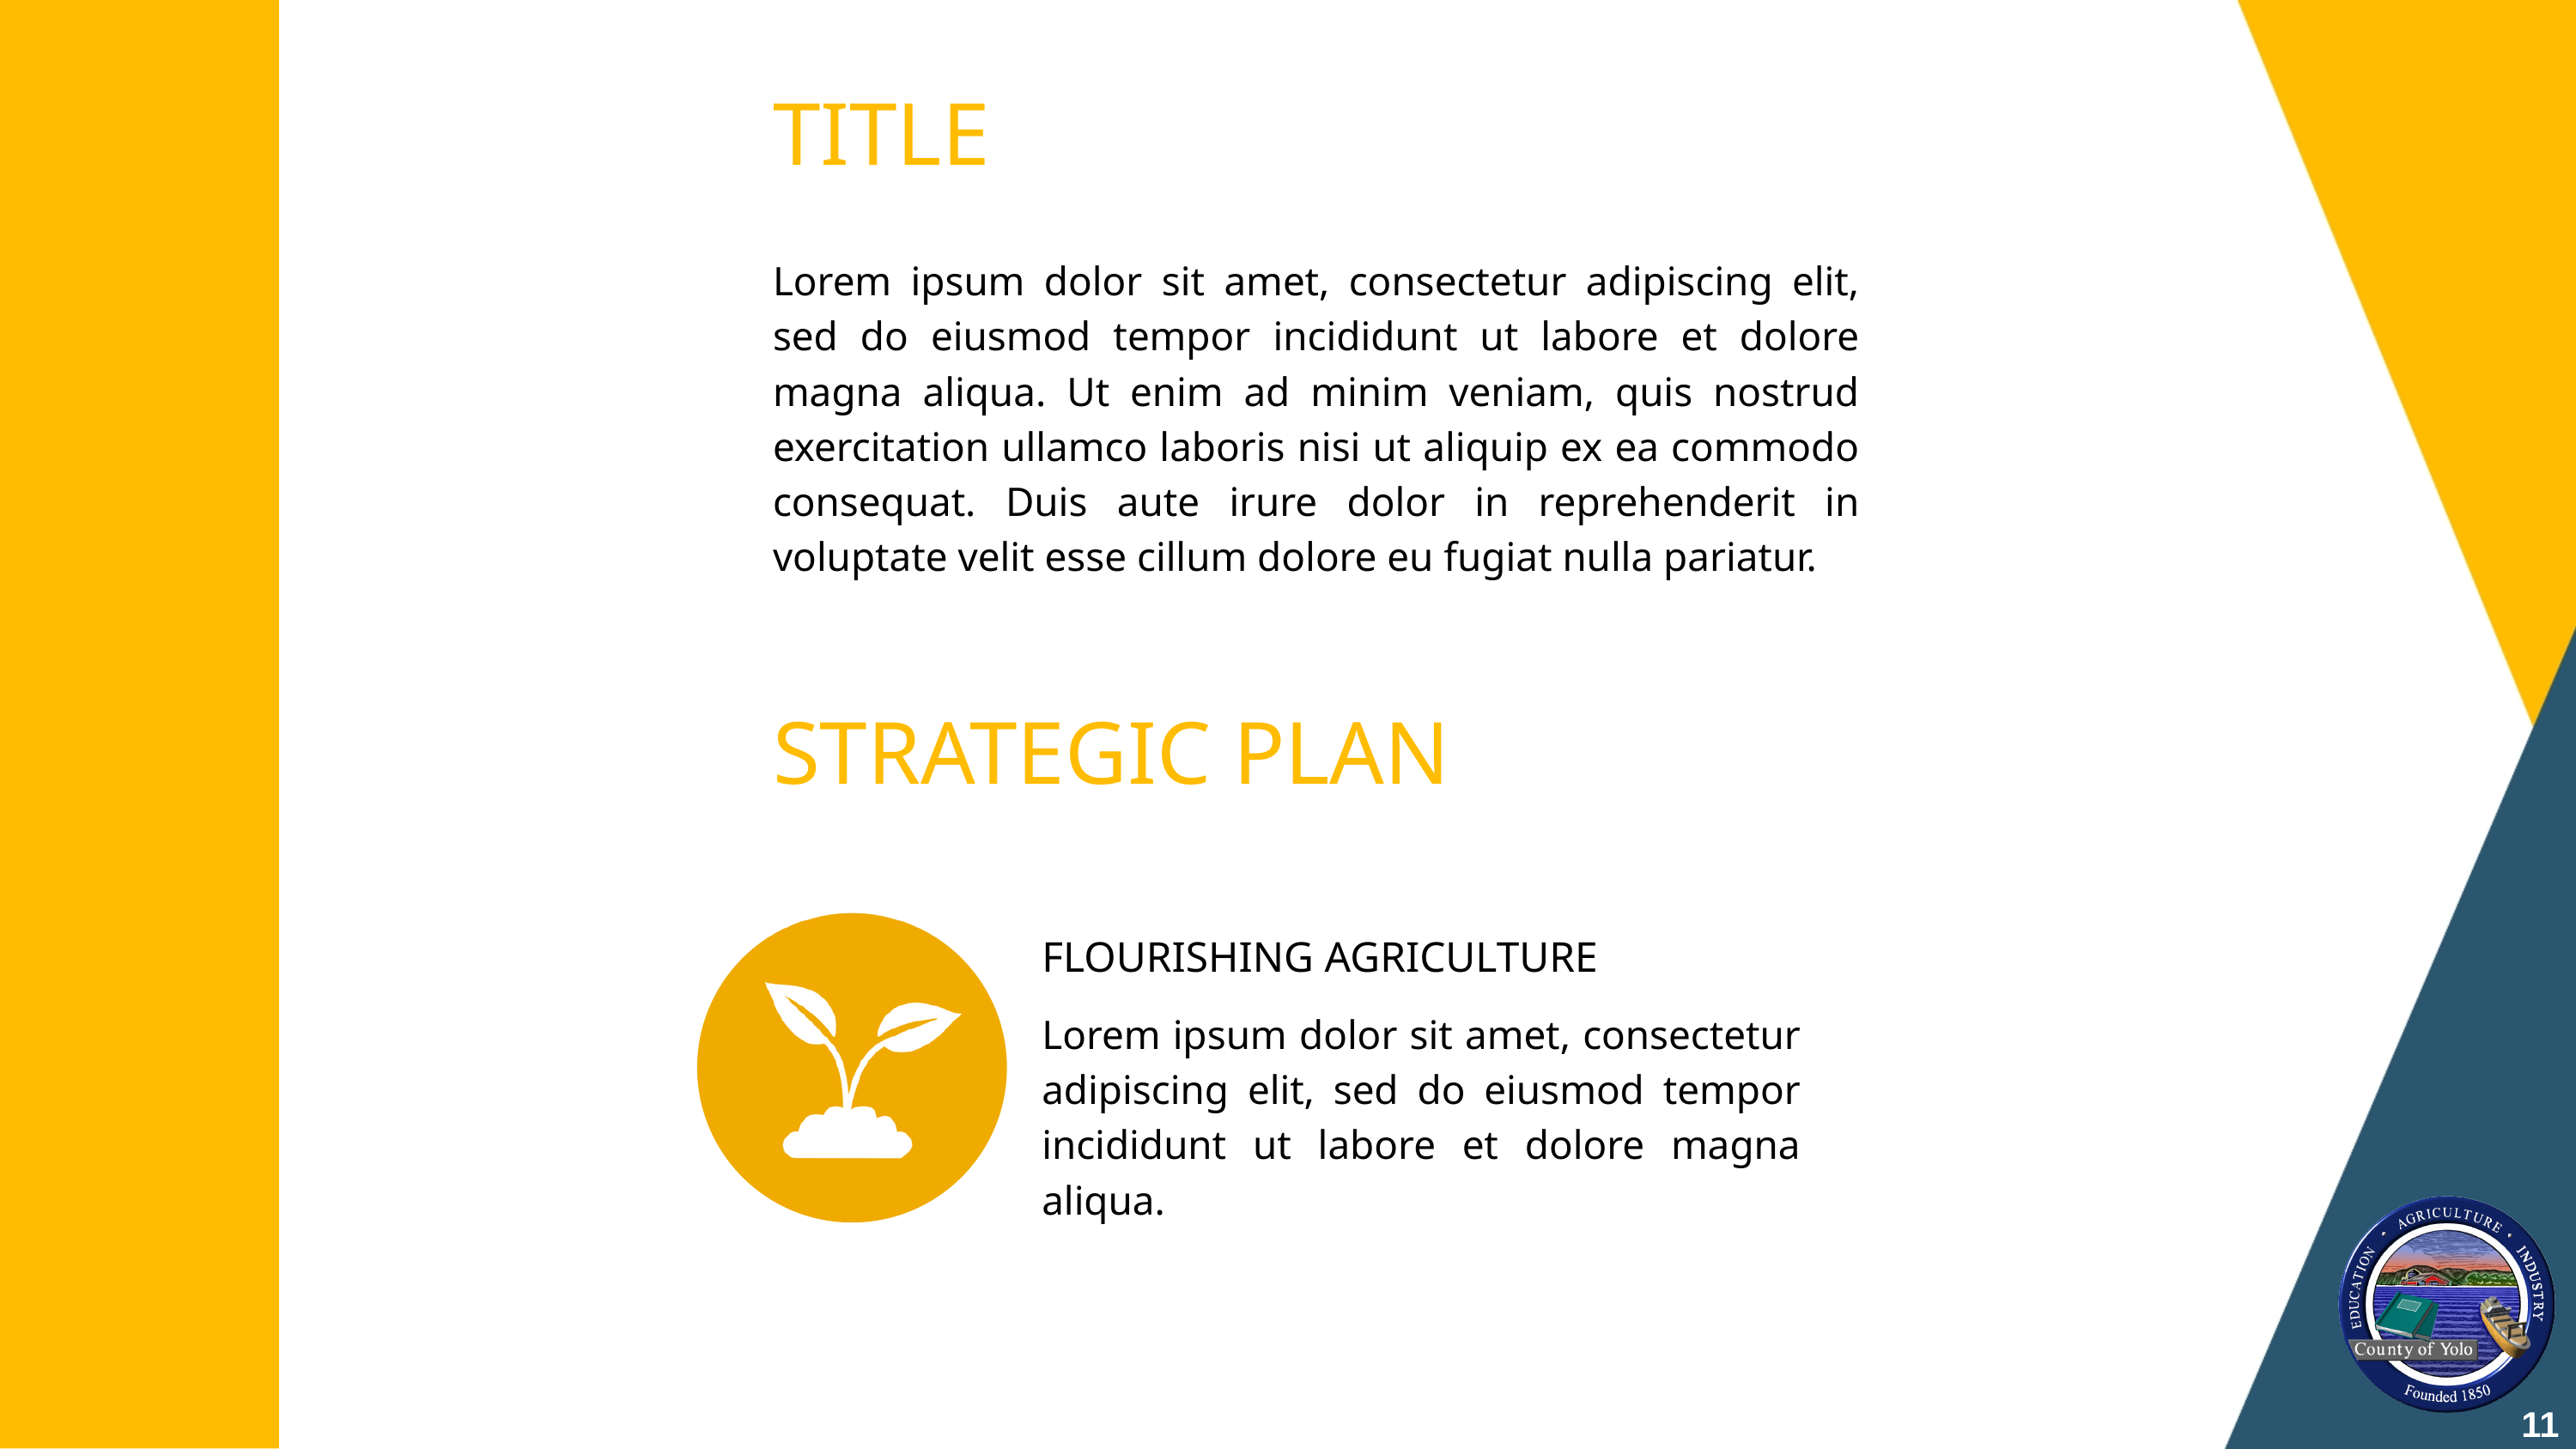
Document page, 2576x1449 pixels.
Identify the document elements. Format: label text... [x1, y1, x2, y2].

picture [281, 0, 2576, 1449]
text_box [696, 912, 1007, 1223]
text_box TITLE [772, 70, 1562, 183]
text_box STRATEGIC PLAN [772, 688, 1562, 802]
text_box Lorem ipsum dolor sit amet, consectetur adipiscing elit, sed do eiusmod tempor incididunt ut labore et dolore magna aliqua. [1042, 1002, 1801, 1223]
text_box [0, 0, 281, 1449]
text_box FLOURISHING AGRICULTURE [1042, 923, 1645, 981]
text_box Lorem ipsum dolor sit amet, consectetur adipiscing elit, sed do eiusmod tempor incididunt ut labore et dolore magna aliqua. Ut enim ad minim veniam, quis nostrud exercitation ullamco laboris nisi ut aliquip ex ea commodo consequat. Duis aute irure dolor in reprehenderit in voluptate velit esse cillum dolore eu fugiat nulla pariatur. [773, 248, 1861, 579]
slide_number 11 [2271, 1397, 2573, 1449]
